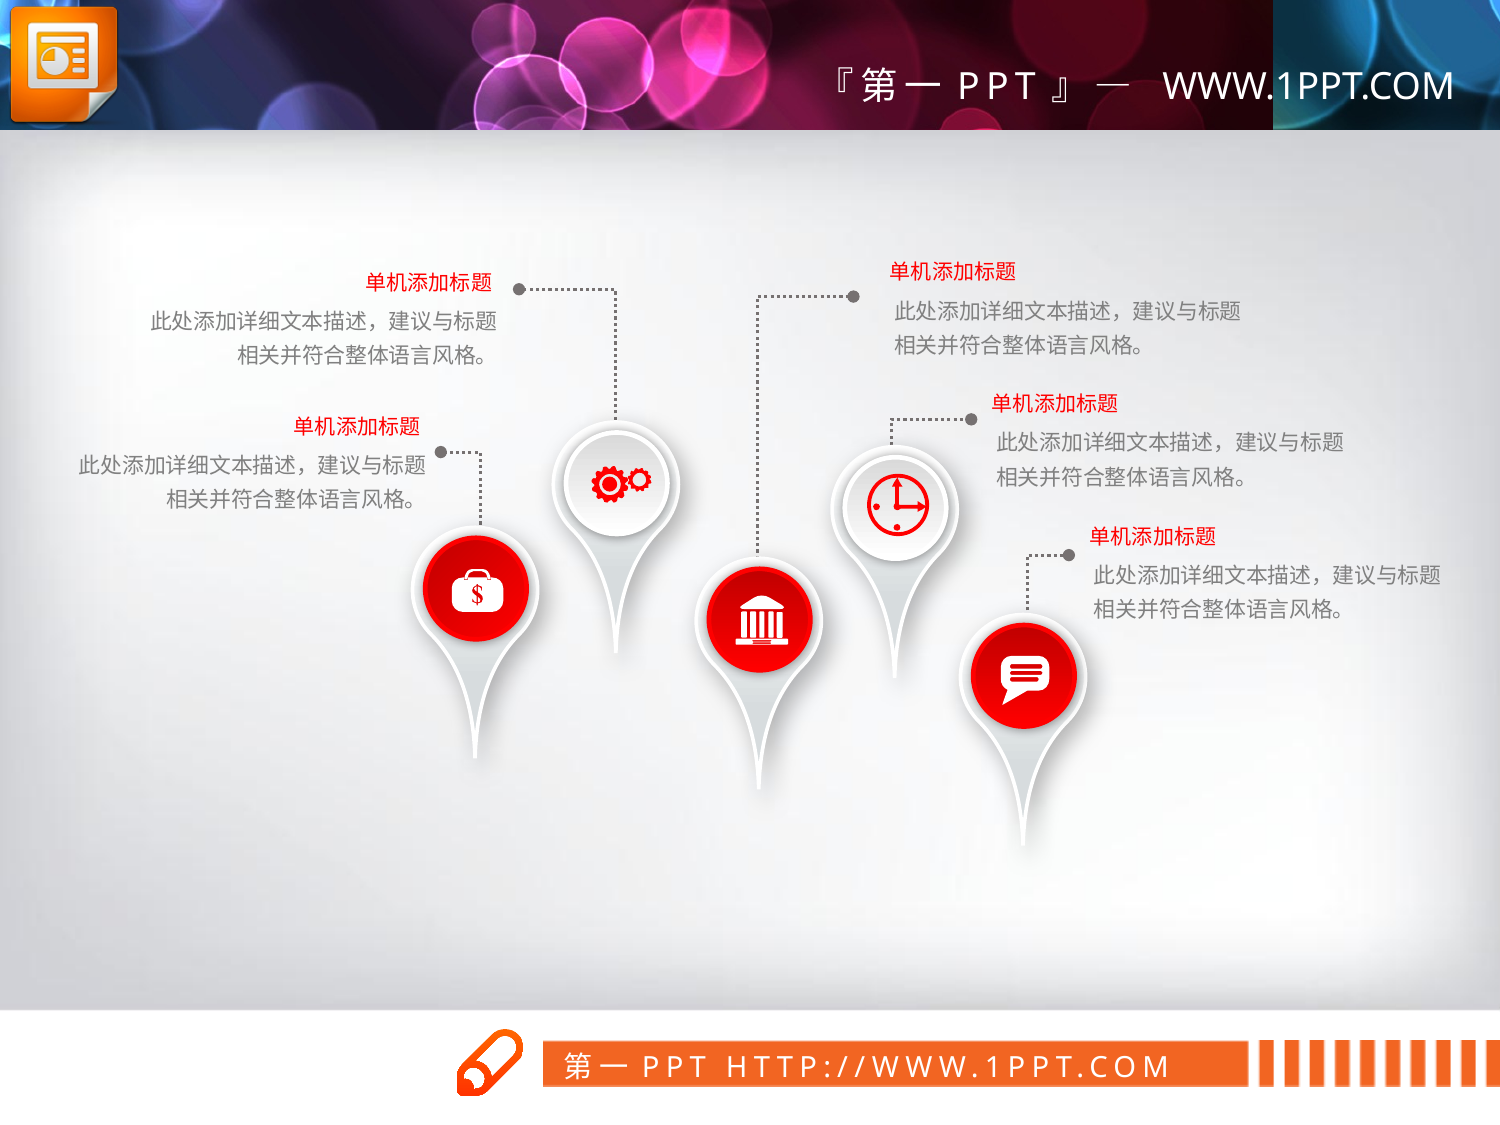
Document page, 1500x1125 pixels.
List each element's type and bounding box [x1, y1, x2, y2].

text_box [53, 394, 481, 550]
text_box [553, 421, 679, 548]
text_box [827, 524, 1022, 585]
text_box [891, 372, 1365, 516]
text_box [831, 446, 958, 573]
text_box [1027, 504, 1463, 649]
text_box [124, 251, 616, 433]
text_box [757, 240, 1263, 558]
picture [543, 1040, 1500, 1087]
text_box [695, 558, 822, 684]
picture [0, 0, 1500, 1012]
text_box [412, 527, 538, 653]
text_box [960, 614, 1086, 740]
